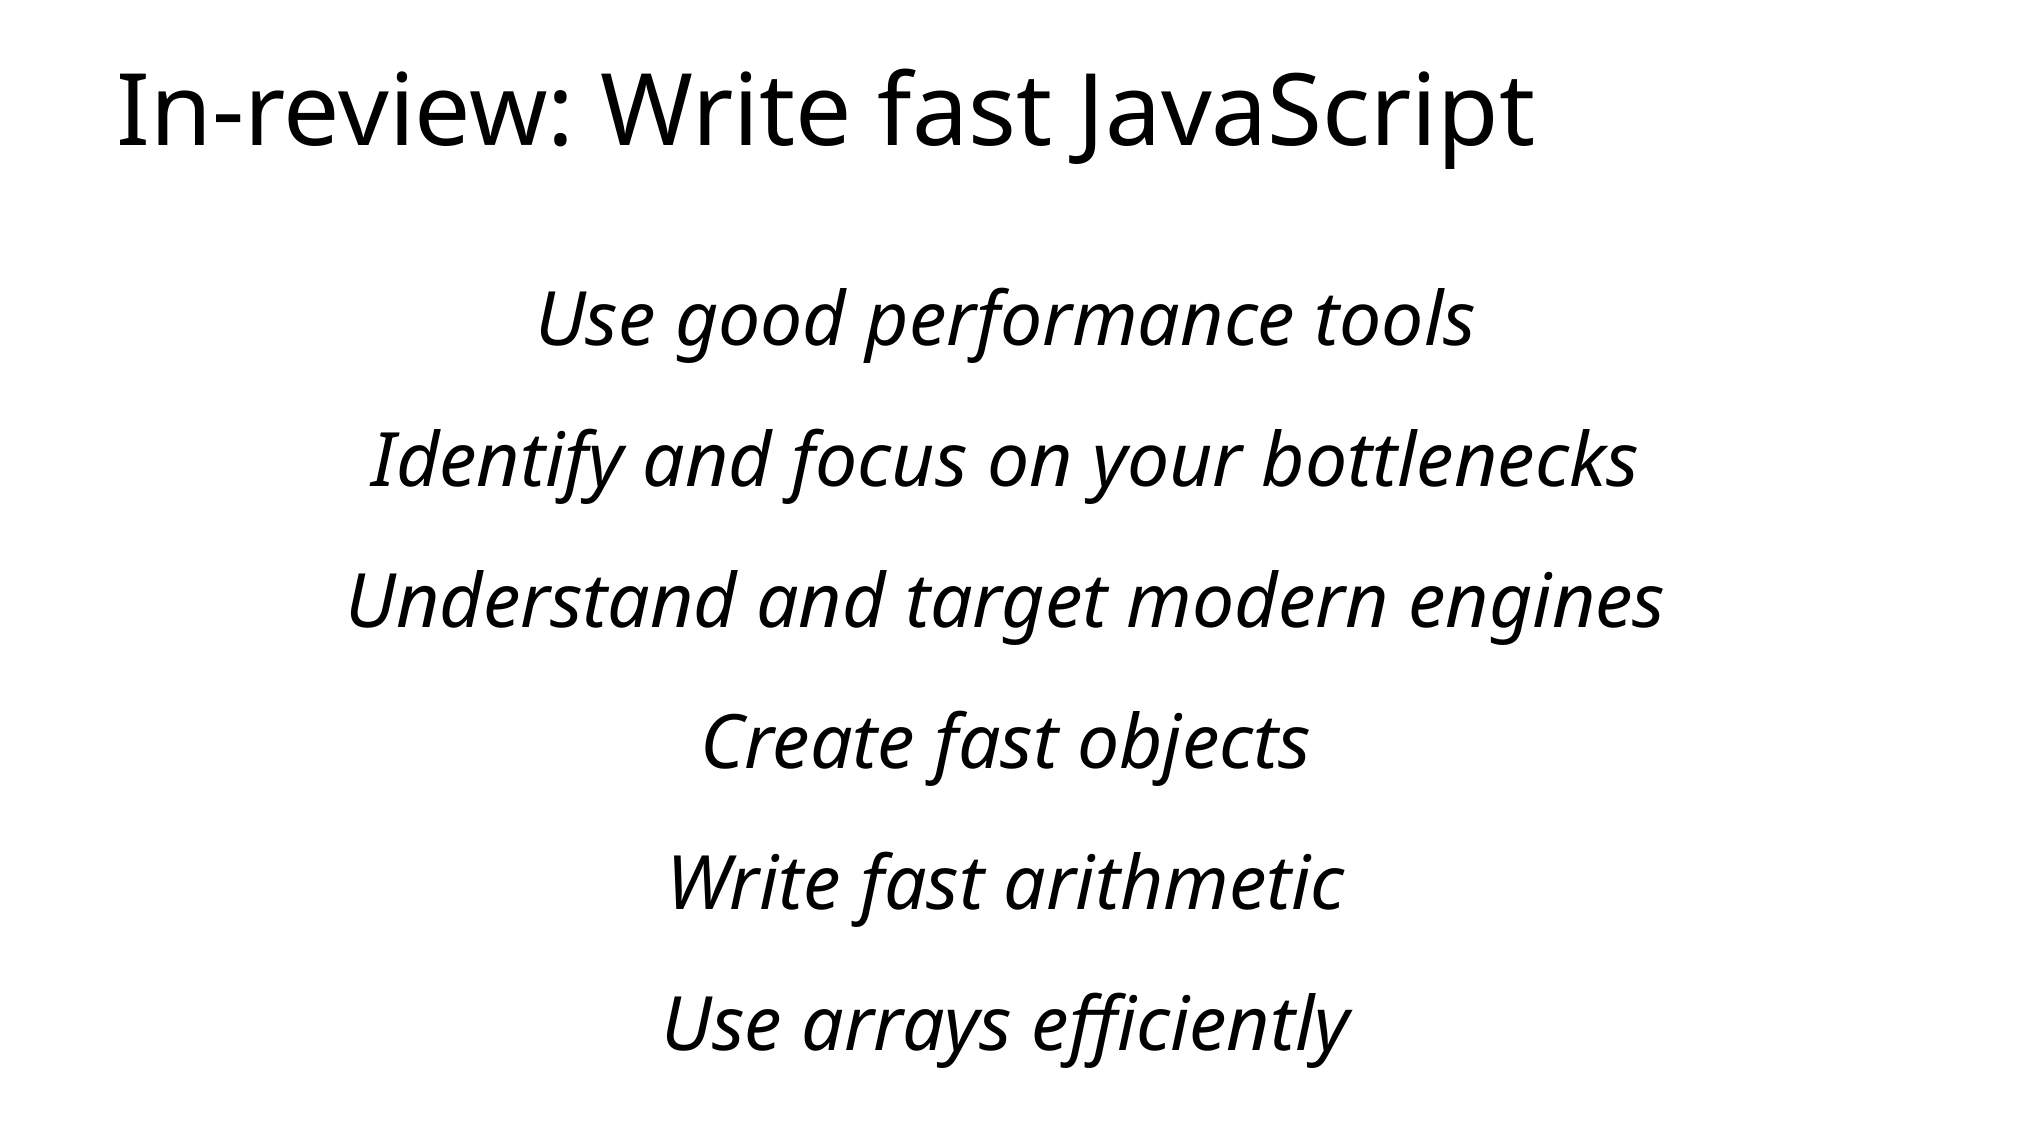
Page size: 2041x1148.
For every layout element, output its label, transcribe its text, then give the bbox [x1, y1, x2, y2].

title In-review: Write fast JavaScript [86, 38, 1953, 141]
list Use good performance tools Identify and focus on your bottlenecks Understand and target modern engines Create fast objects Write fast arithmetic Use arrays efficiently [95, 246, 1917, 1110]
